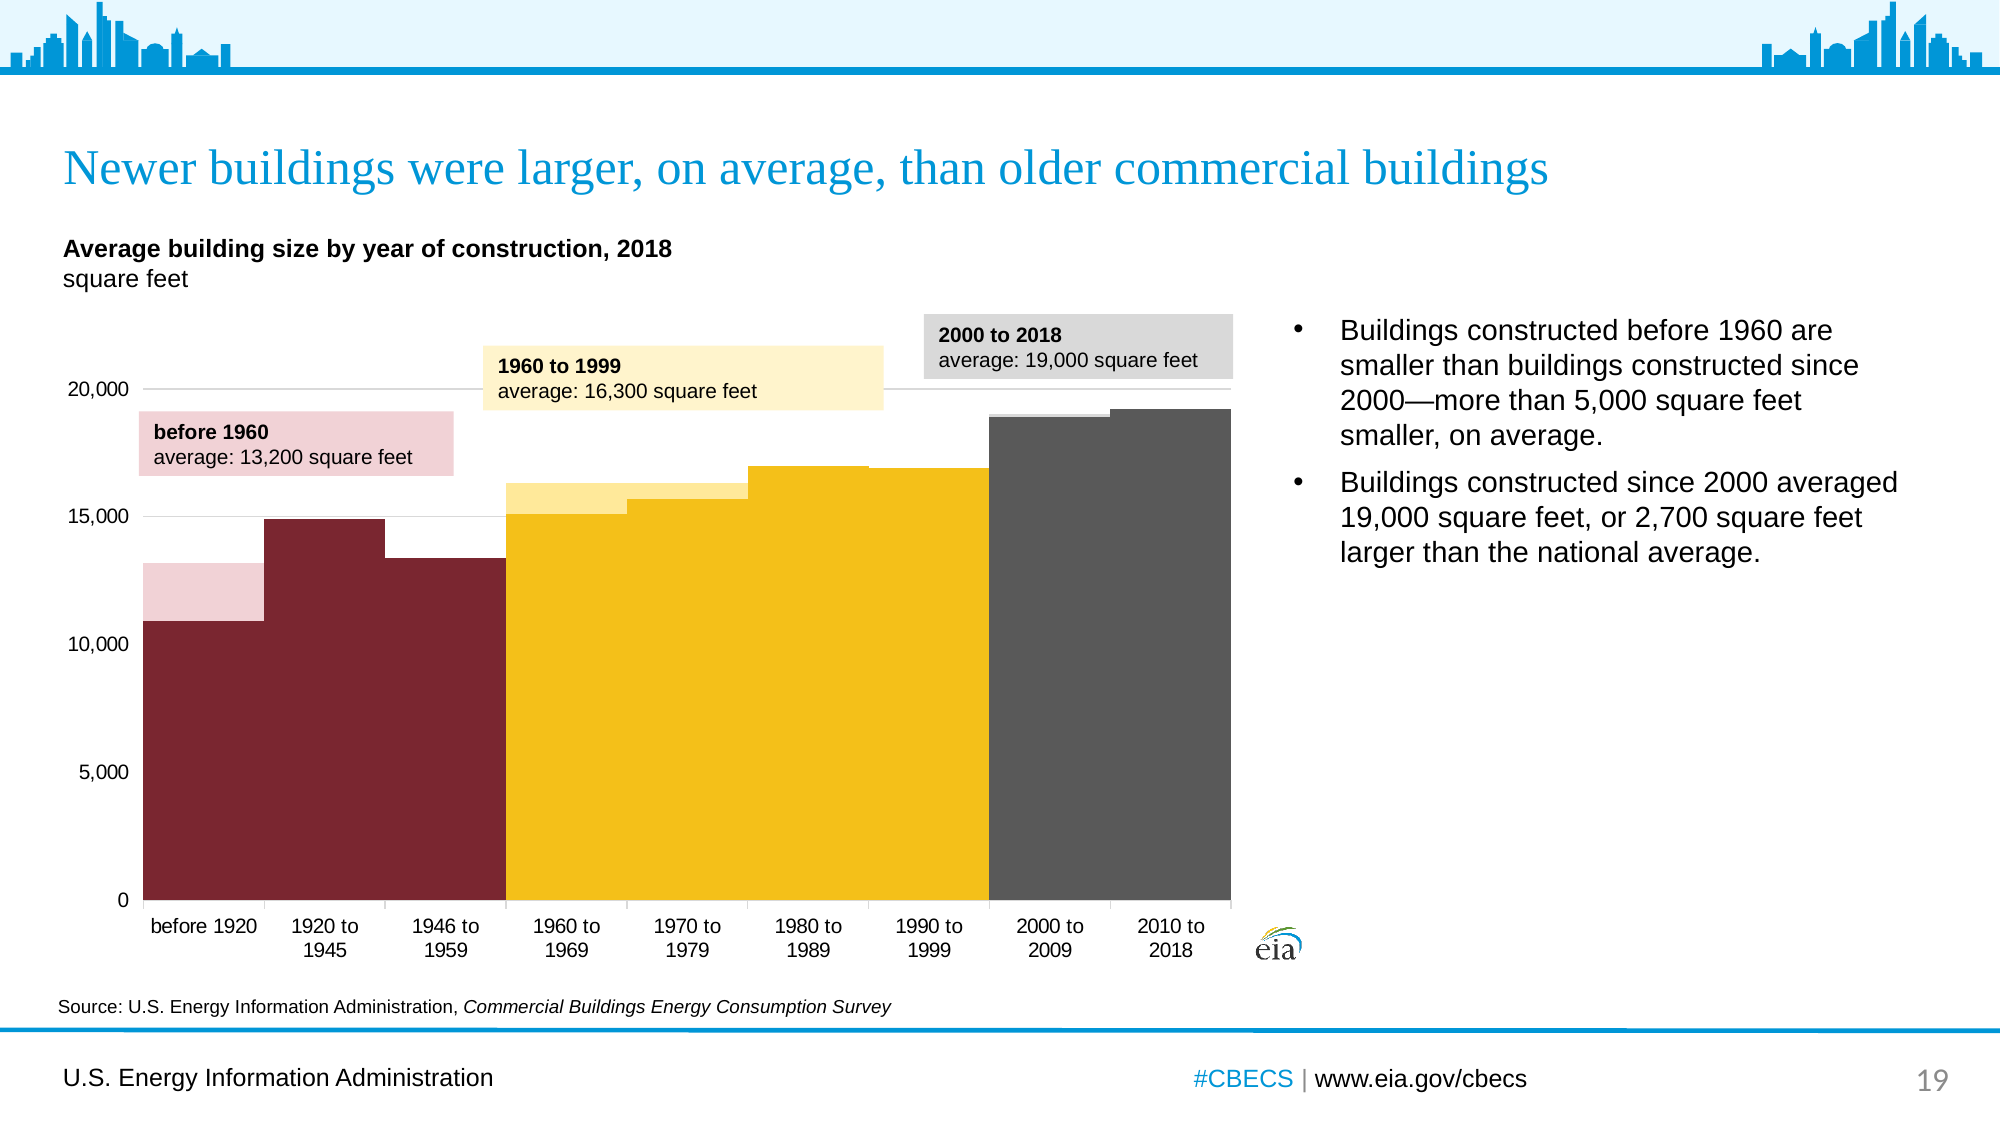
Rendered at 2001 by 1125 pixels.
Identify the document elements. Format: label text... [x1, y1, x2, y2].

title Newer buildings were larger, on average, than older commercial buildings [48, 77, 1952, 202]
picture [1253, 924, 1304, 962]
chart [48, 366, 1255, 974]
text_box 1960 to 1999 average: 16,300 square feet [483, 345, 884, 366]
footer #CBECS | www.eia.gov/cbecs [1023, 1047, 1699, 1107]
text_box 2000 to 2018 average: 19,000 square feet [923, 314, 1234, 366]
slide_number 19 [1886, 1048, 1978, 1109]
text_box Source: U.S. Energy Information Administration, Commercial Buildings Energy Consumption Survey [43, 987, 1043, 1025]
text_box Average building size by year of construction, 2018 square feet [48, 225, 1009, 300]
text_box Buildings constructed before 1960 are smaller than buildings constructed since 2000—more than 5,000 square feet smaller, on average. Buildings constructed since 2000 averaged 19,000 square feet, or 2,700 square feet larger than the national average. [1278, 303, 1925, 576]
